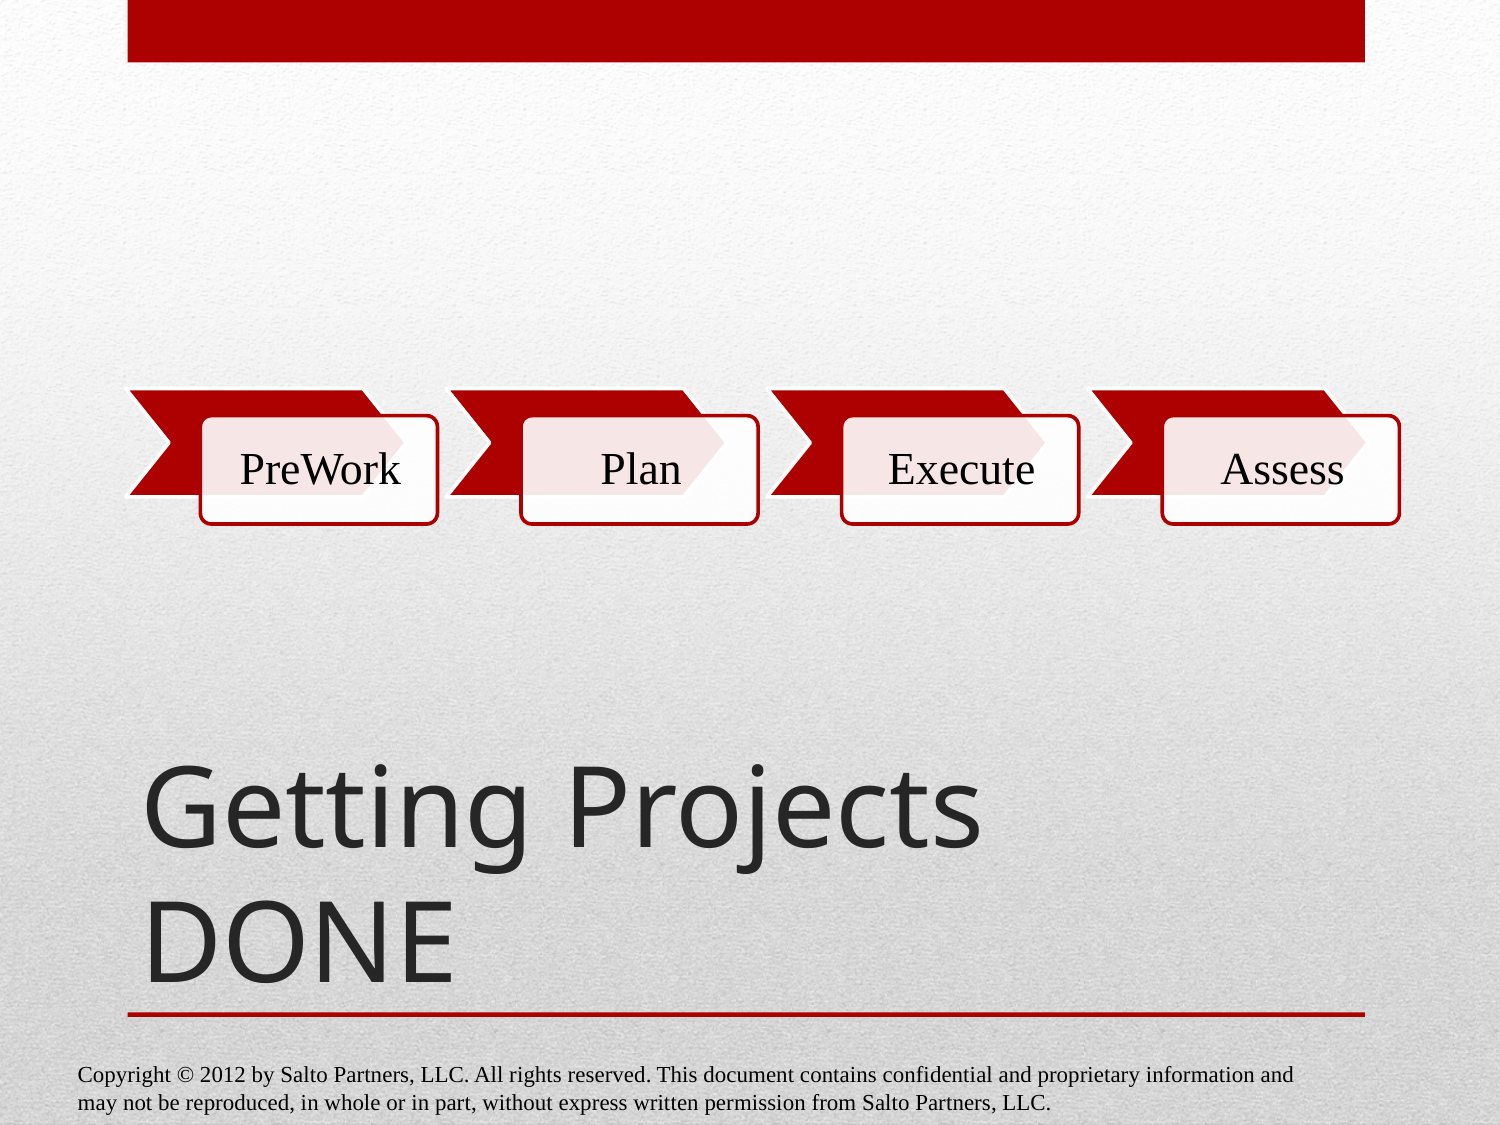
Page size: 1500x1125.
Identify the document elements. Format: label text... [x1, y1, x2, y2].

title Getting Projects DONE [125, 810, 1238, 1013]
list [124, 111, 1401, 801]
